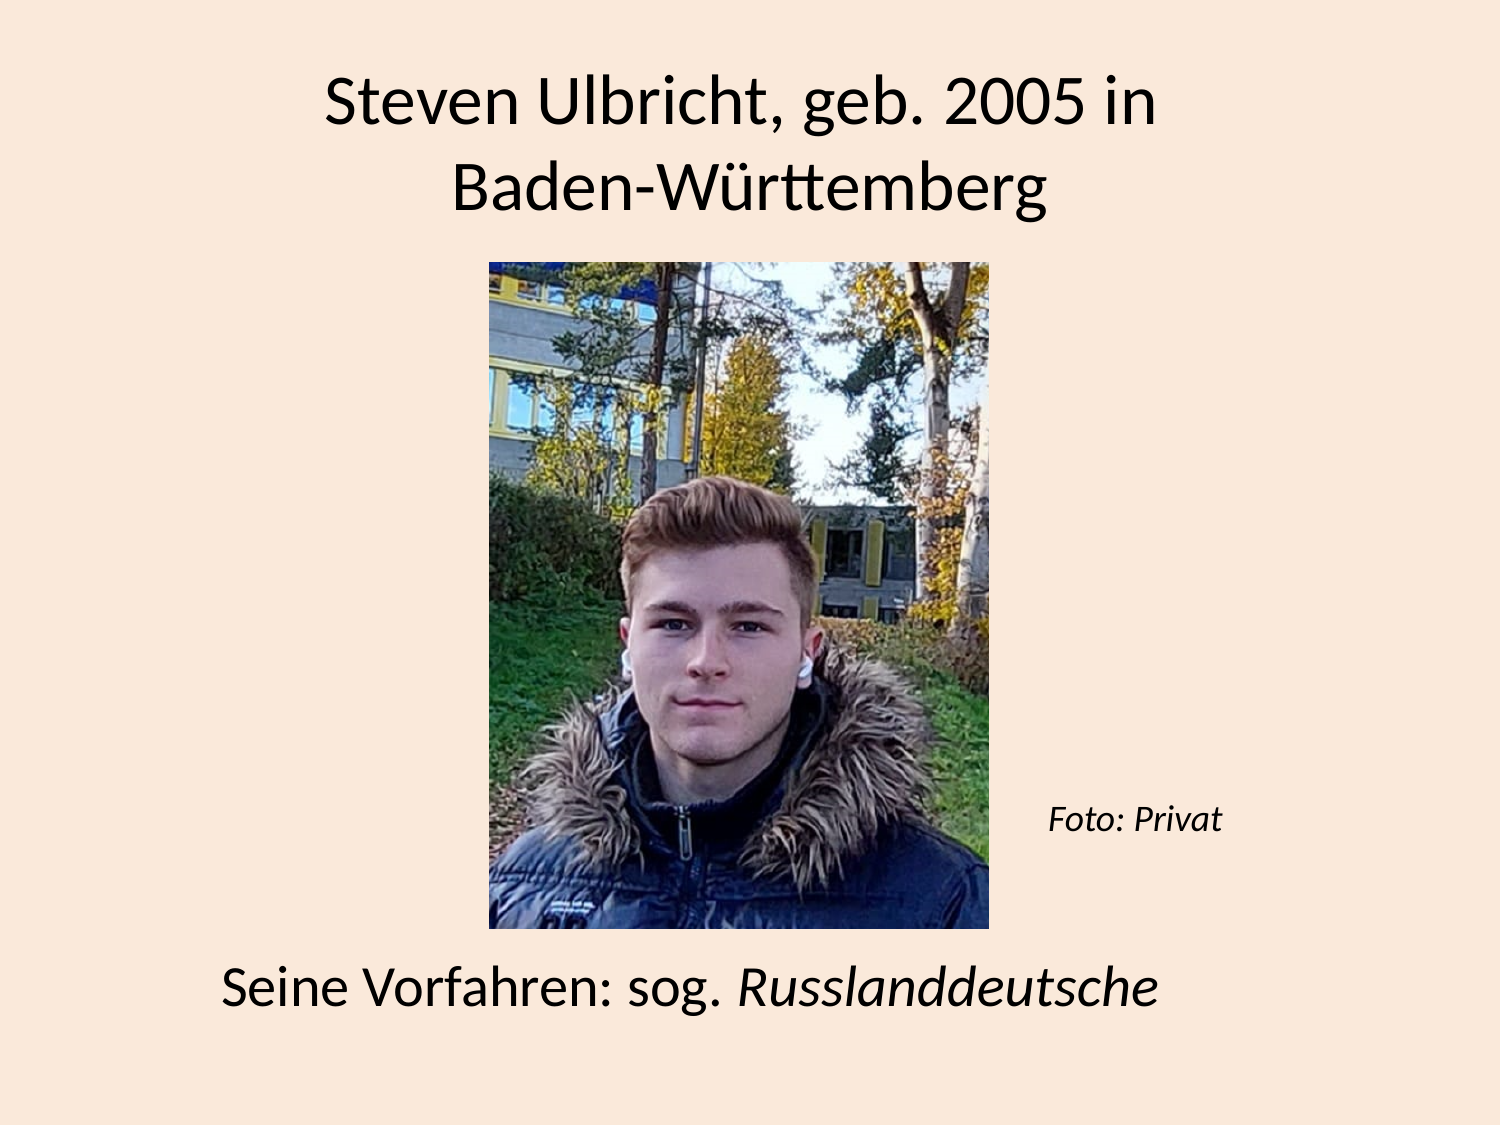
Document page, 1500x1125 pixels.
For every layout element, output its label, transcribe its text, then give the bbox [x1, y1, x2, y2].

text_box Seine Vorfahren: sog. Russlanddeutsche [206, 940, 1211, 1026]
title Steven Ulbricht, geb. 2005 in Baden-Württemberg [75, 45, 1425, 233]
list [489, 262, 989, 929]
text_box Foto: Privat [1033, 786, 1258, 847]
